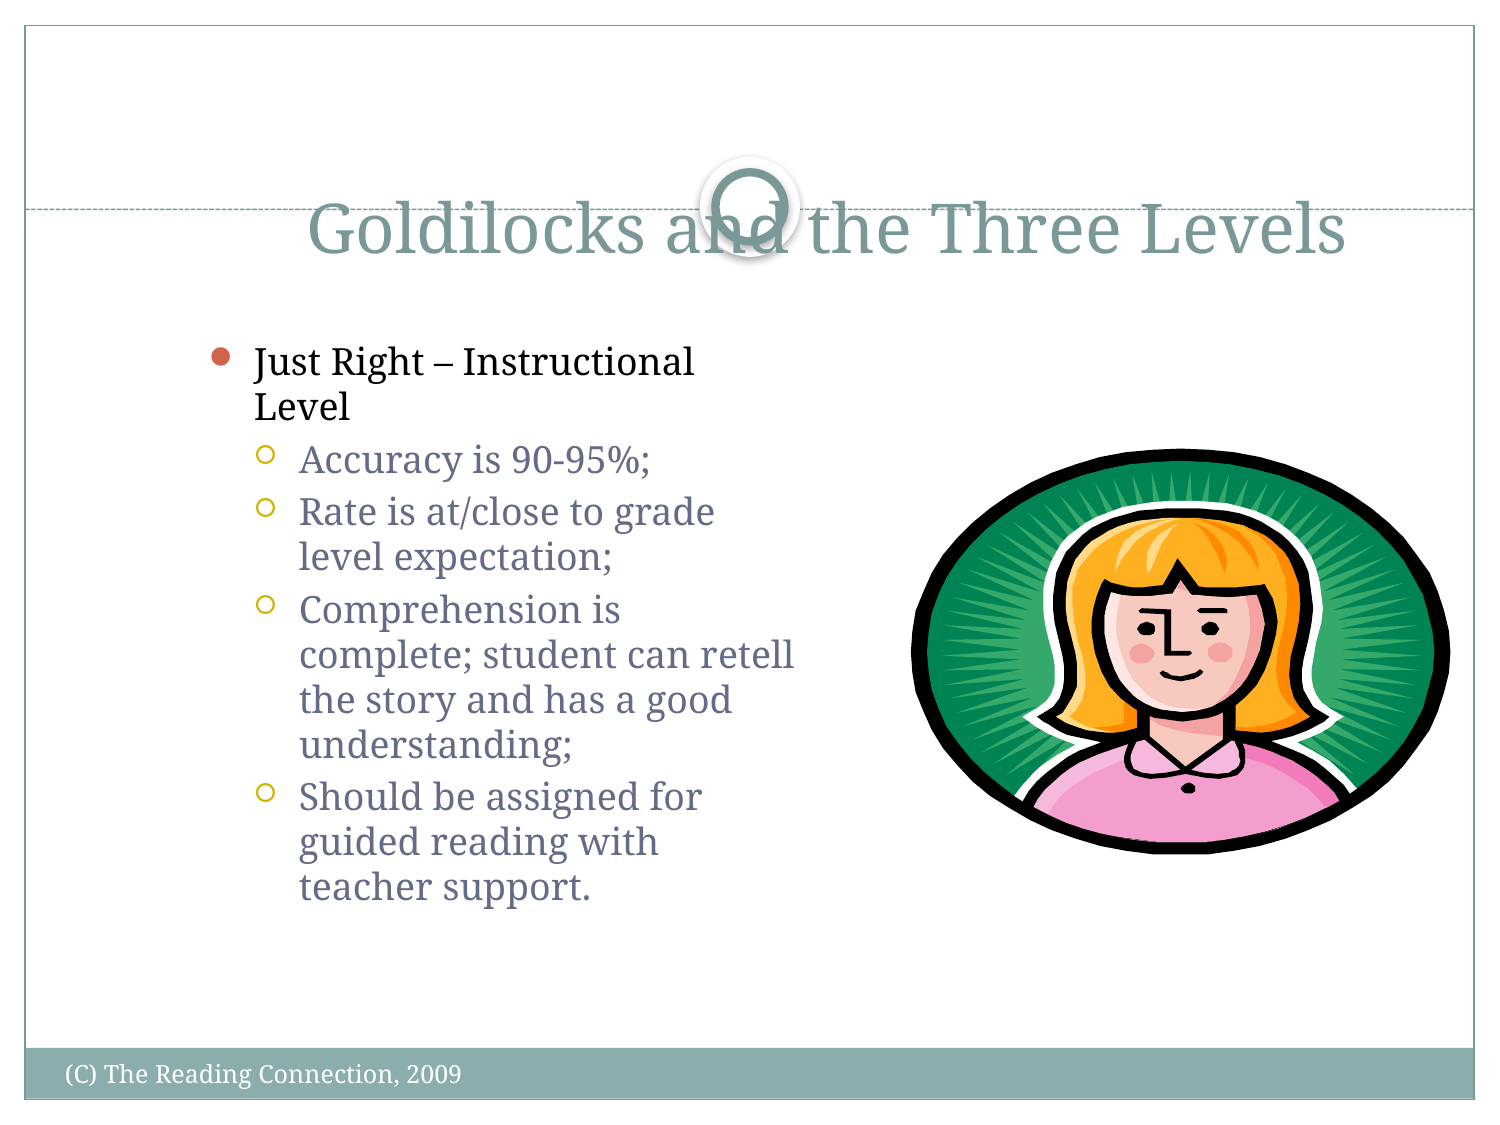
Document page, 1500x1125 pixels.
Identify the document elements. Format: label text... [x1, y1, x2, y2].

list Just Right – Instructional Level Accuracy is 90-95%; Rate is at/close to grade level expectation; Comprehension is complete; student can retell the story and has a good understanding; Should be assigned for guided reading with teacher support. [193, 331, 817, 1006]
footer (C) The Reading Connection, 2009 [50, 1051, 638, 1112]
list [907, 445, 1454, 857]
title Goldilocks and the Three Levels [188, 35, 1468, 275]
